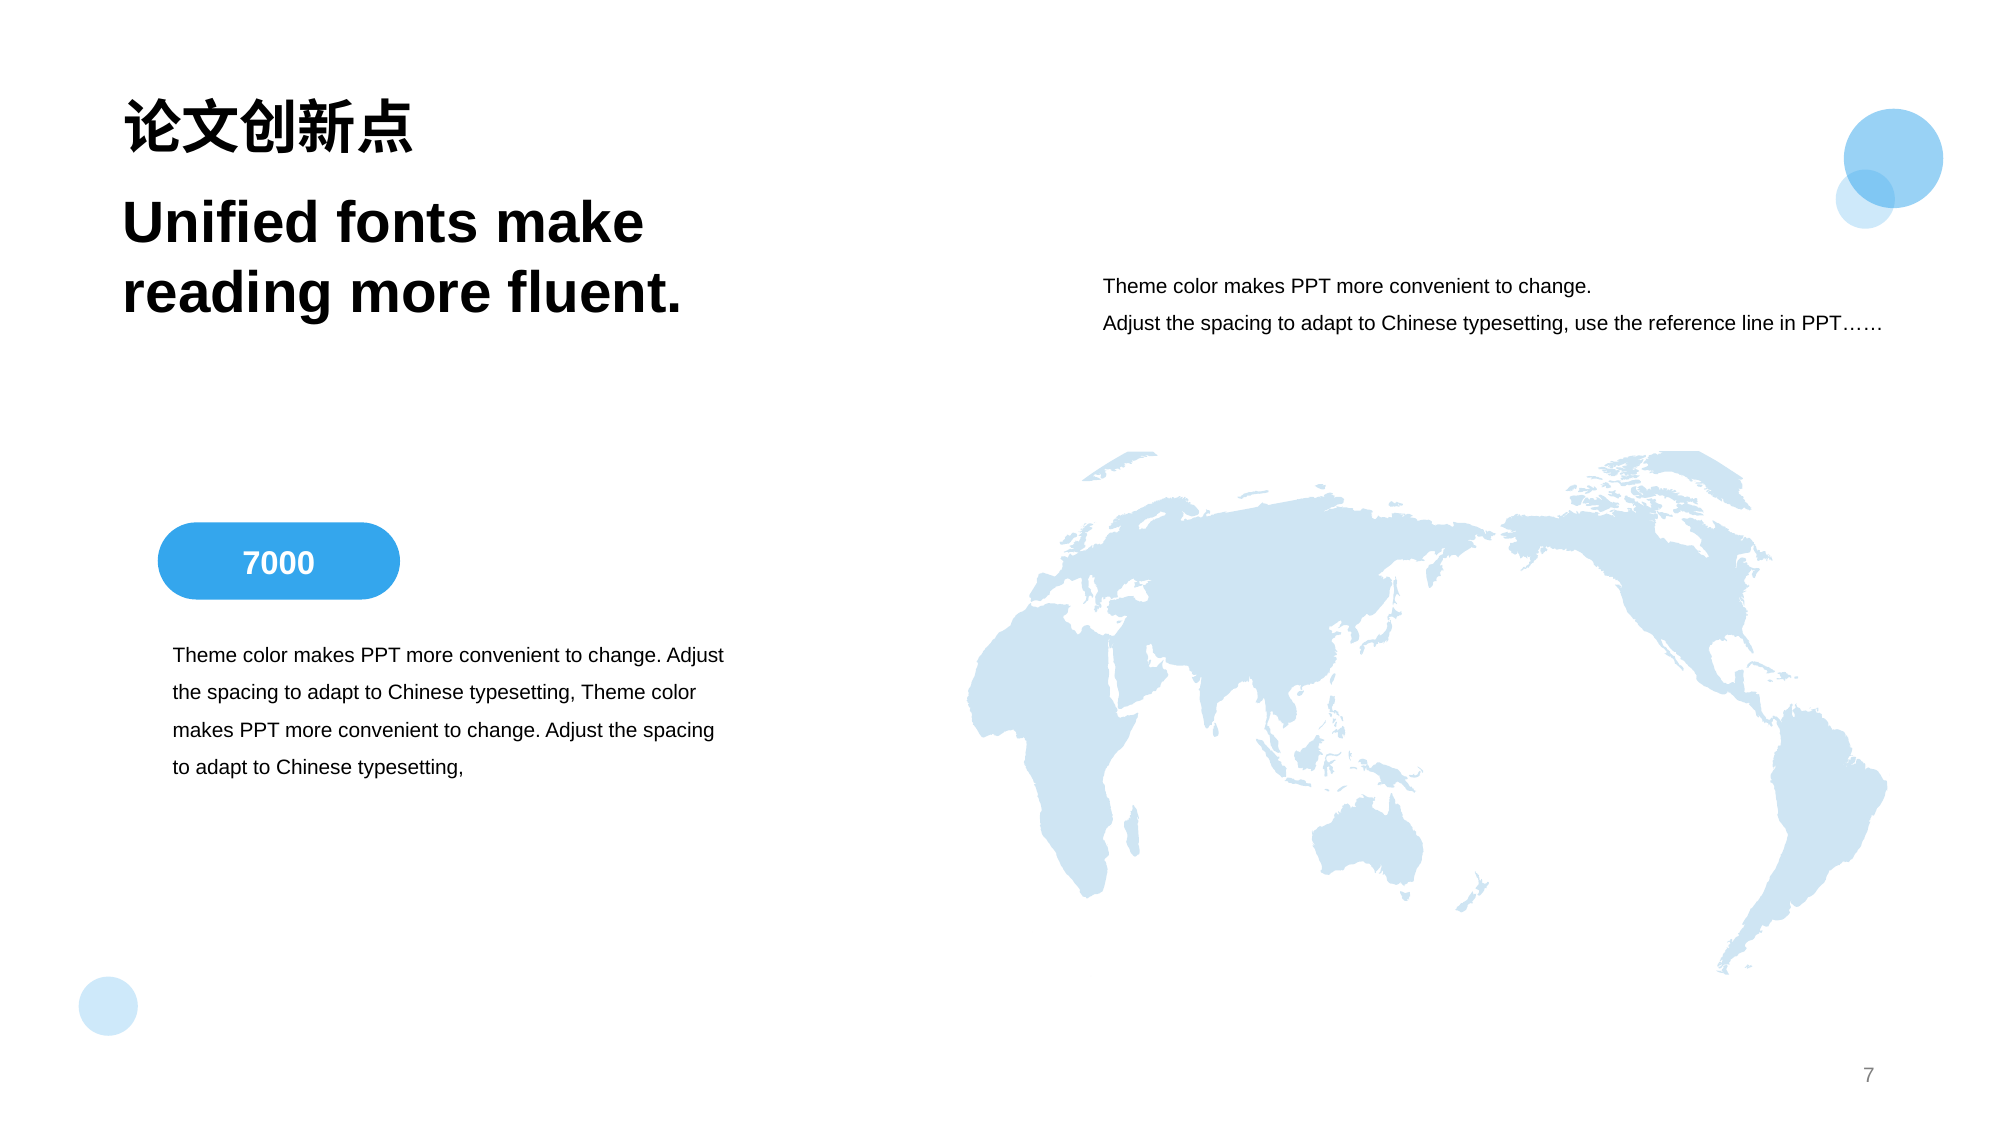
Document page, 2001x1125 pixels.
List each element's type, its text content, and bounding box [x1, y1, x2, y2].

title 论文创新点 [108, 0, 1890, 169]
slide_number 7 [1452, 1056, 1890, 1092]
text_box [108, 175, 1938, 977]
